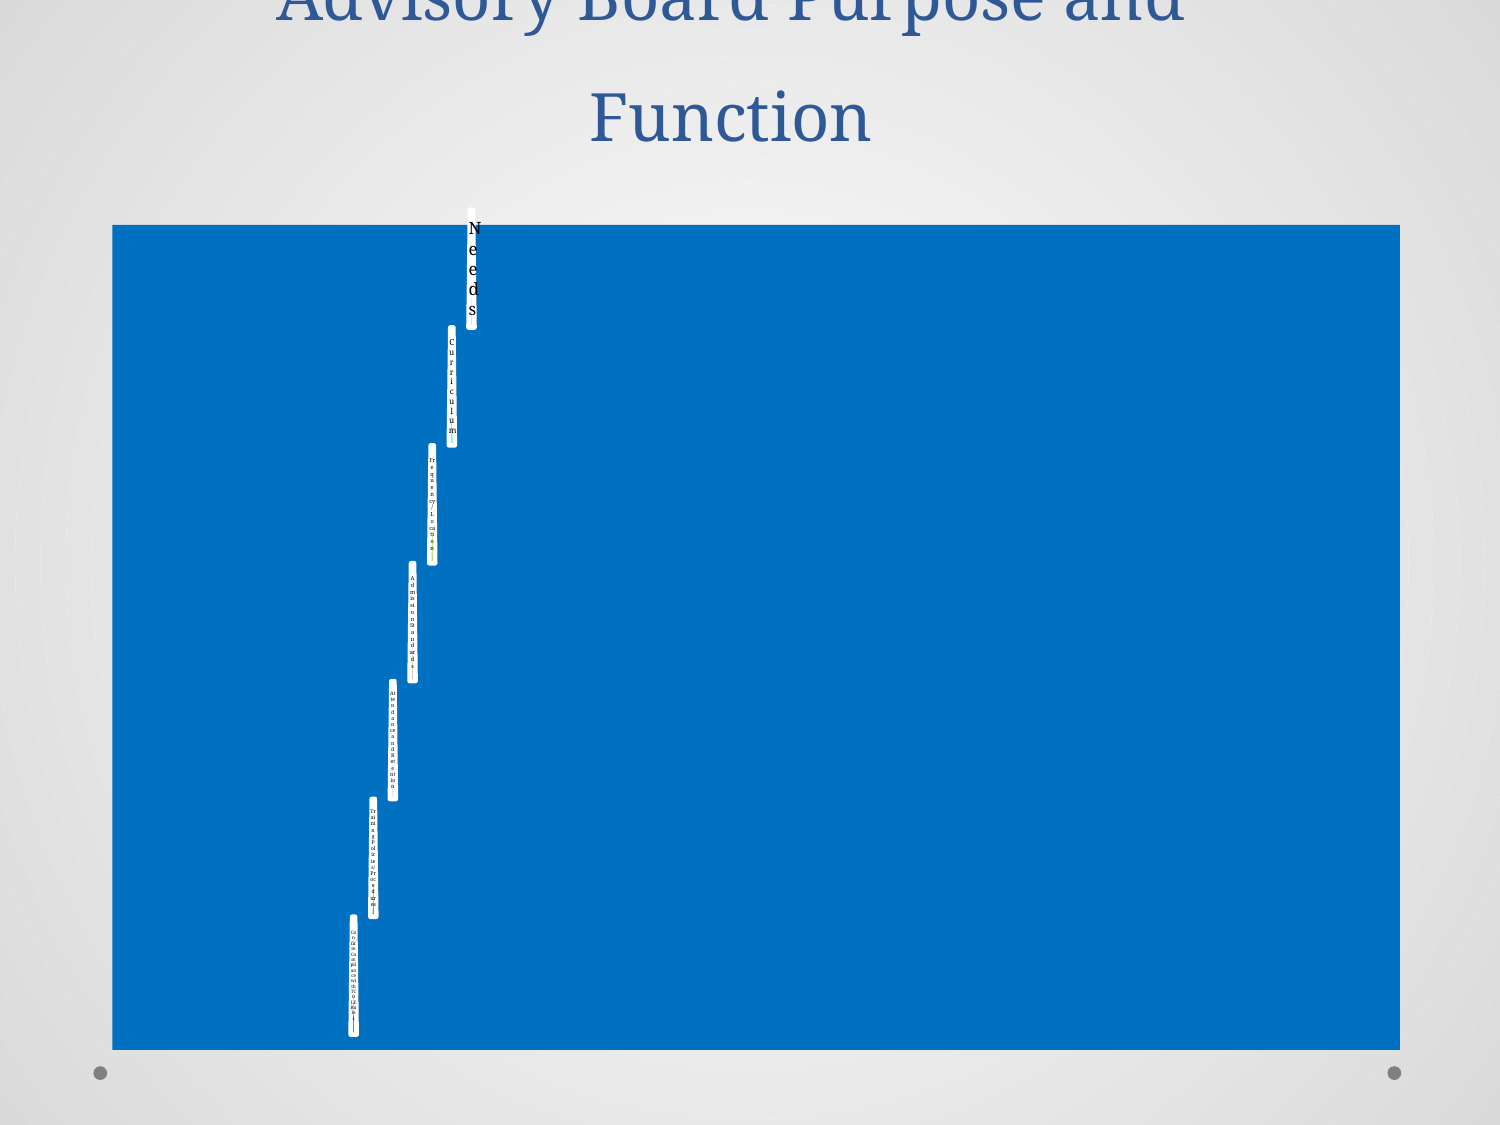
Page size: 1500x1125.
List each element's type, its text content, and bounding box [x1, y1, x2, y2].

title Advisory Board Purpose and Function [112, 50, 1350, 163]
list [112, 224, 1401, 1051]
